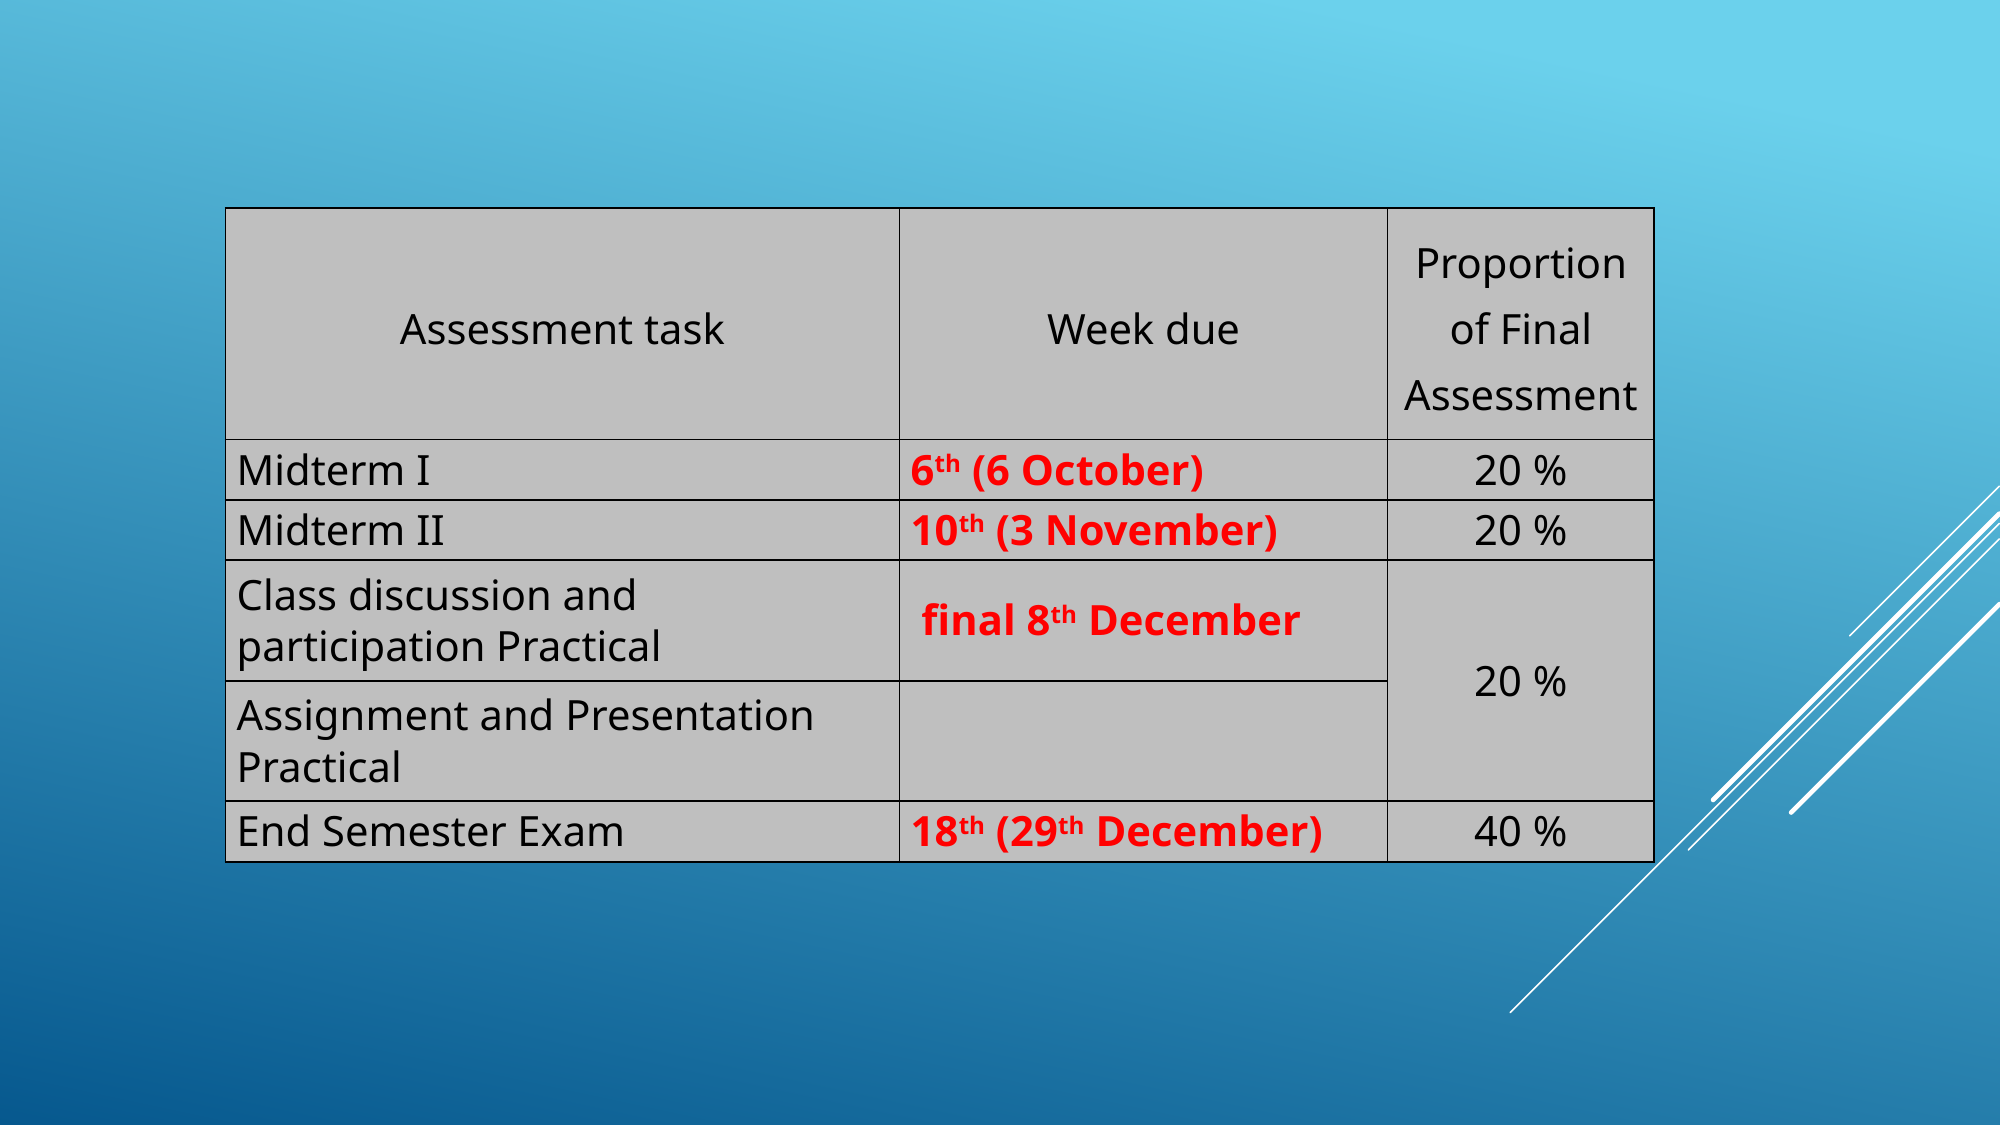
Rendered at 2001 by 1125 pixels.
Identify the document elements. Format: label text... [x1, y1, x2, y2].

table_cell 20 % [1388, 501, 1653, 559]
table_cell Class discussion and participation Practical [226, 561, 899, 680]
table_cell 40 % [1388, 802, 1653, 861]
table_cell [900, 682, 1387, 800]
table_cell 20 % [1388, 440, 1653, 499]
table_cell 6th (6 October) [900, 440, 1387, 499]
table_cell Midterm I [226, 440, 899, 499]
table_cell End Semester Exam [226, 802, 899, 861]
table_cell 18th (29th December) [900, 802, 1387, 861]
table_cell Assignment and Presentation Practical [226, 682, 899, 800]
table_cell 20 % [1388, 561, 1653, 800]
table_cell final 8th December [900, 561, 1387, 680]
table_cell 10th (3 November) [900, 501, 1387, 559]
table_cell Midterm II [226, 501, 899, 559]
table_header Proportion of Final Assessment [1388, 209, 1653, 439]
table_header Week due [900, 209, 1387, 439]
table_header Assessment task [226, 209, 899, 439]
